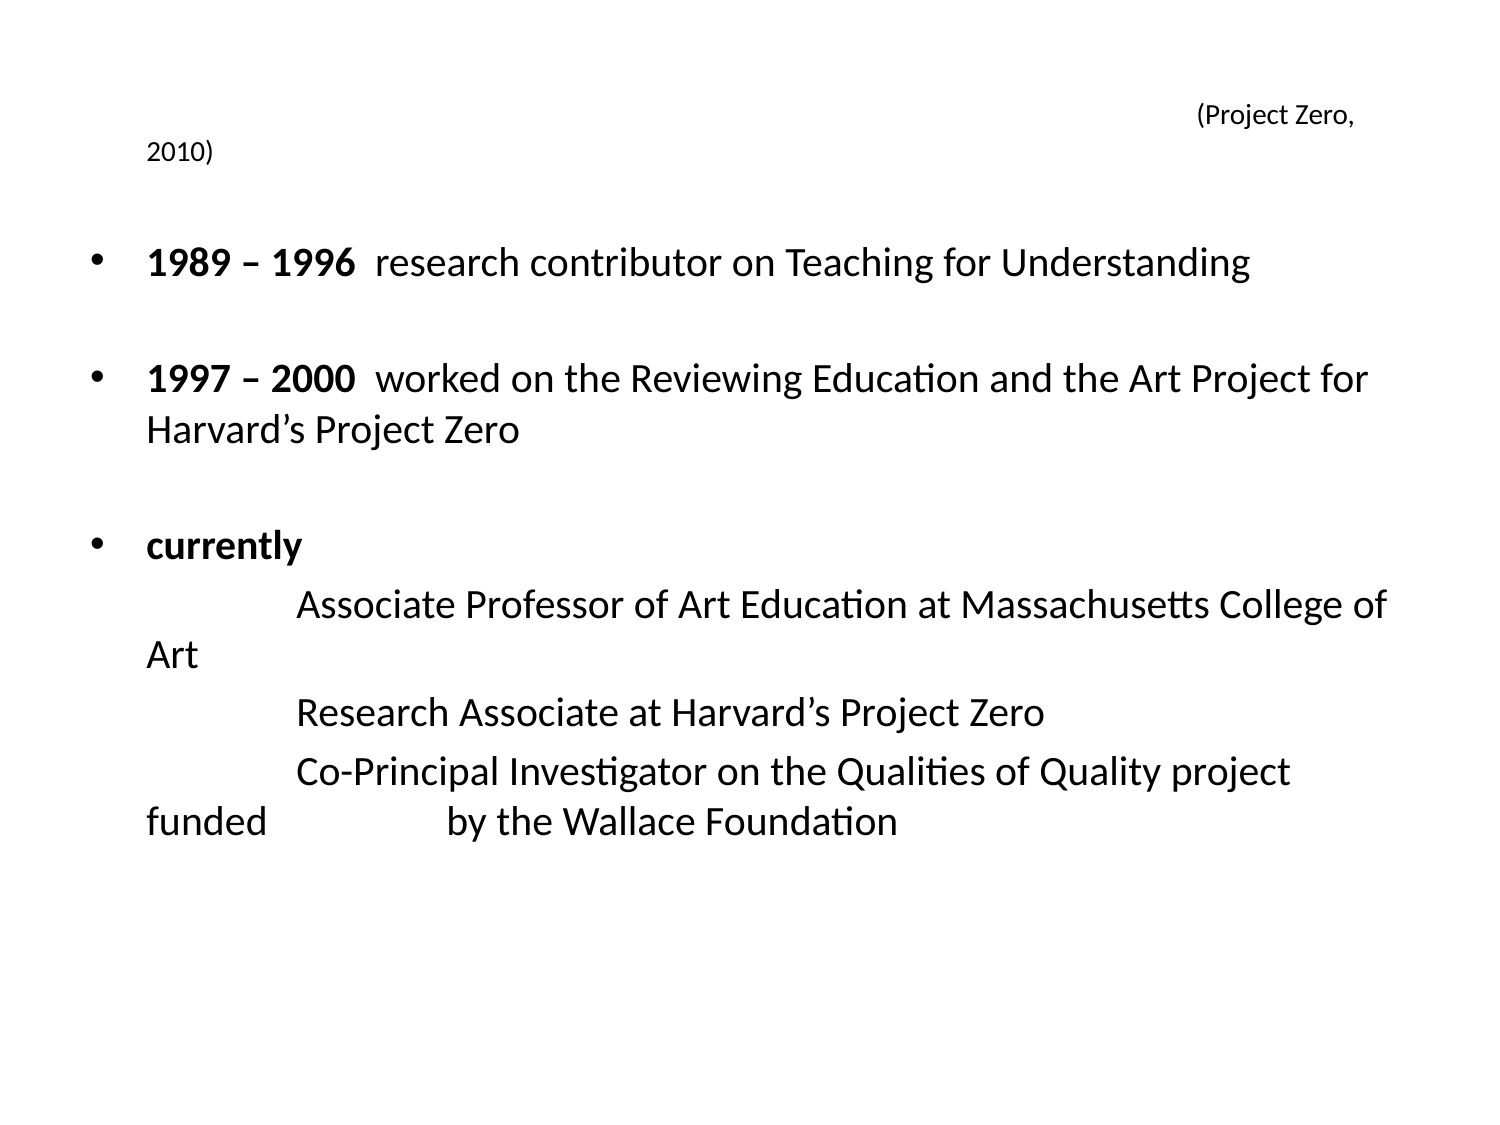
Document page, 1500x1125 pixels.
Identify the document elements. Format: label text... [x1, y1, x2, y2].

list (Project Zero, 2010) 1989 – 1996 research contributor on Teaching for Understanding 1997 – 2000 worked on the Reviewing Education and the Art Project for Harvard’s Project Zero currently Associate Professor of Art Education at Massachusetts College of Art Research Associate at Harvard’s Project Zero Co-Principal Investigator on the Qualities of Quality project funded by the Wallace Foundation [75, 75, 1425, 1005]
